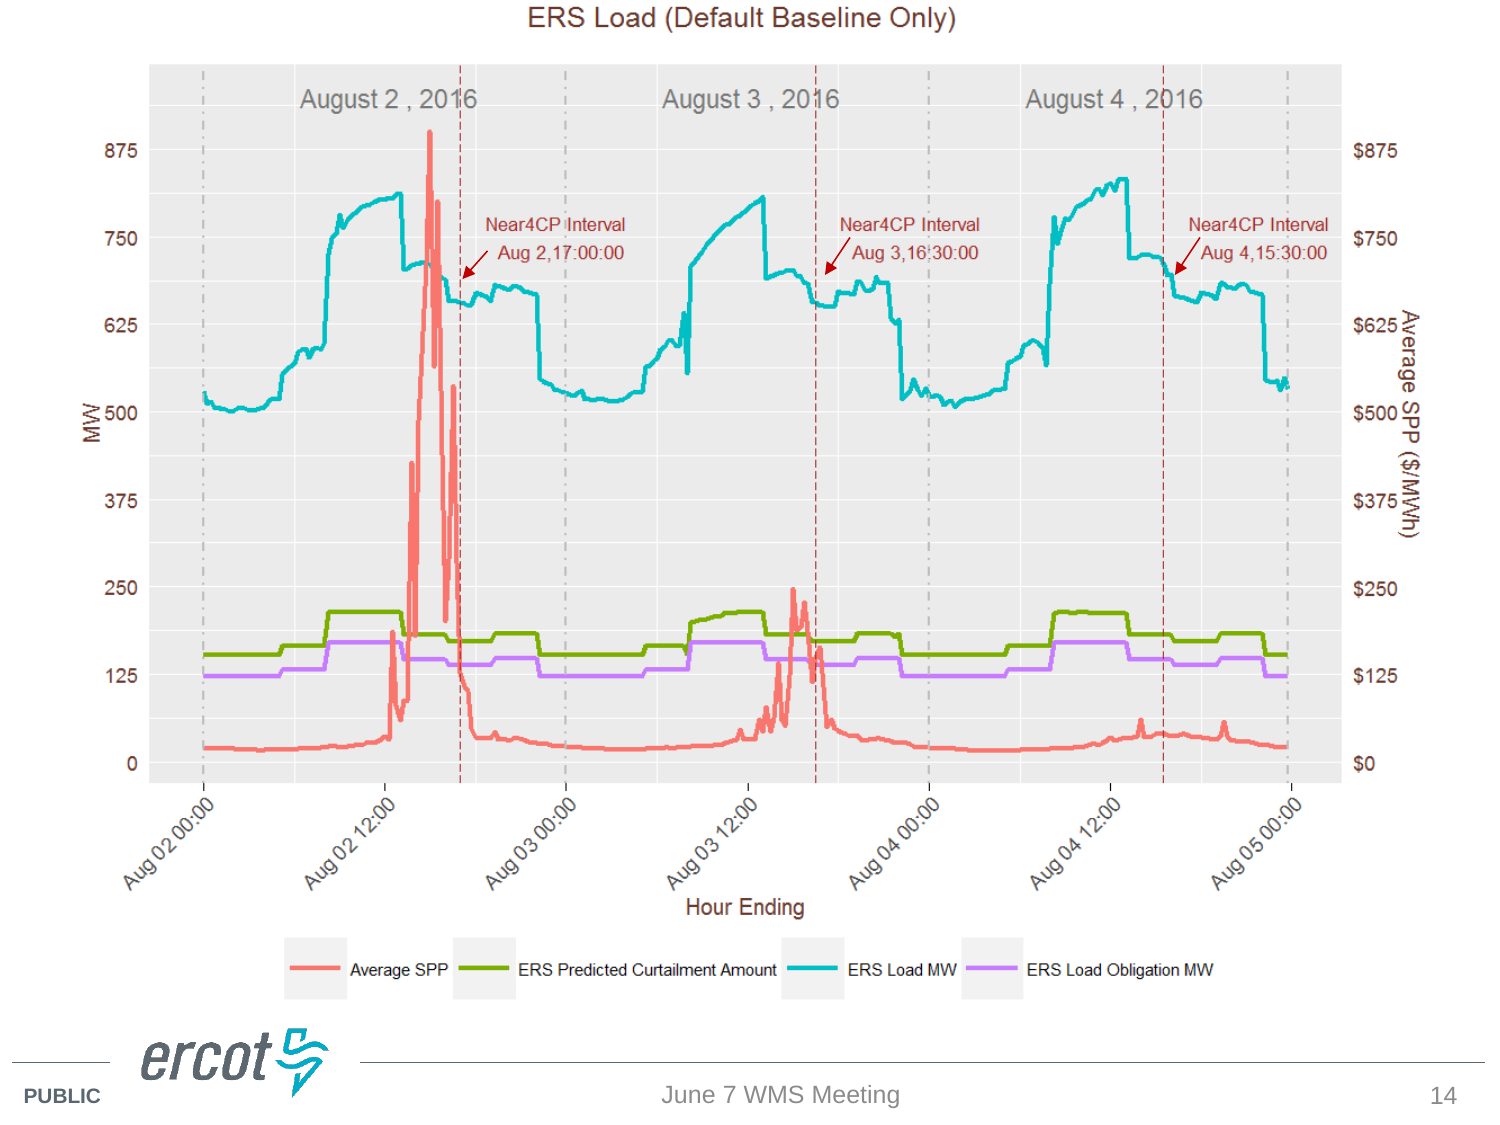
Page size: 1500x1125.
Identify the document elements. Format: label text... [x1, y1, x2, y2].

picture [137, 1024, 332, 1100]
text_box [824, 237, 851, 276]
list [74, 0, 1426, 1013]
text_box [462, 250, 488, 280]
footer June 7 WMS Meeting [450, 1074, 1113, 1113]
slide_number 14 [1400, 1076, 1488, 1113]
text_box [1174, 237, 1201, 276]
